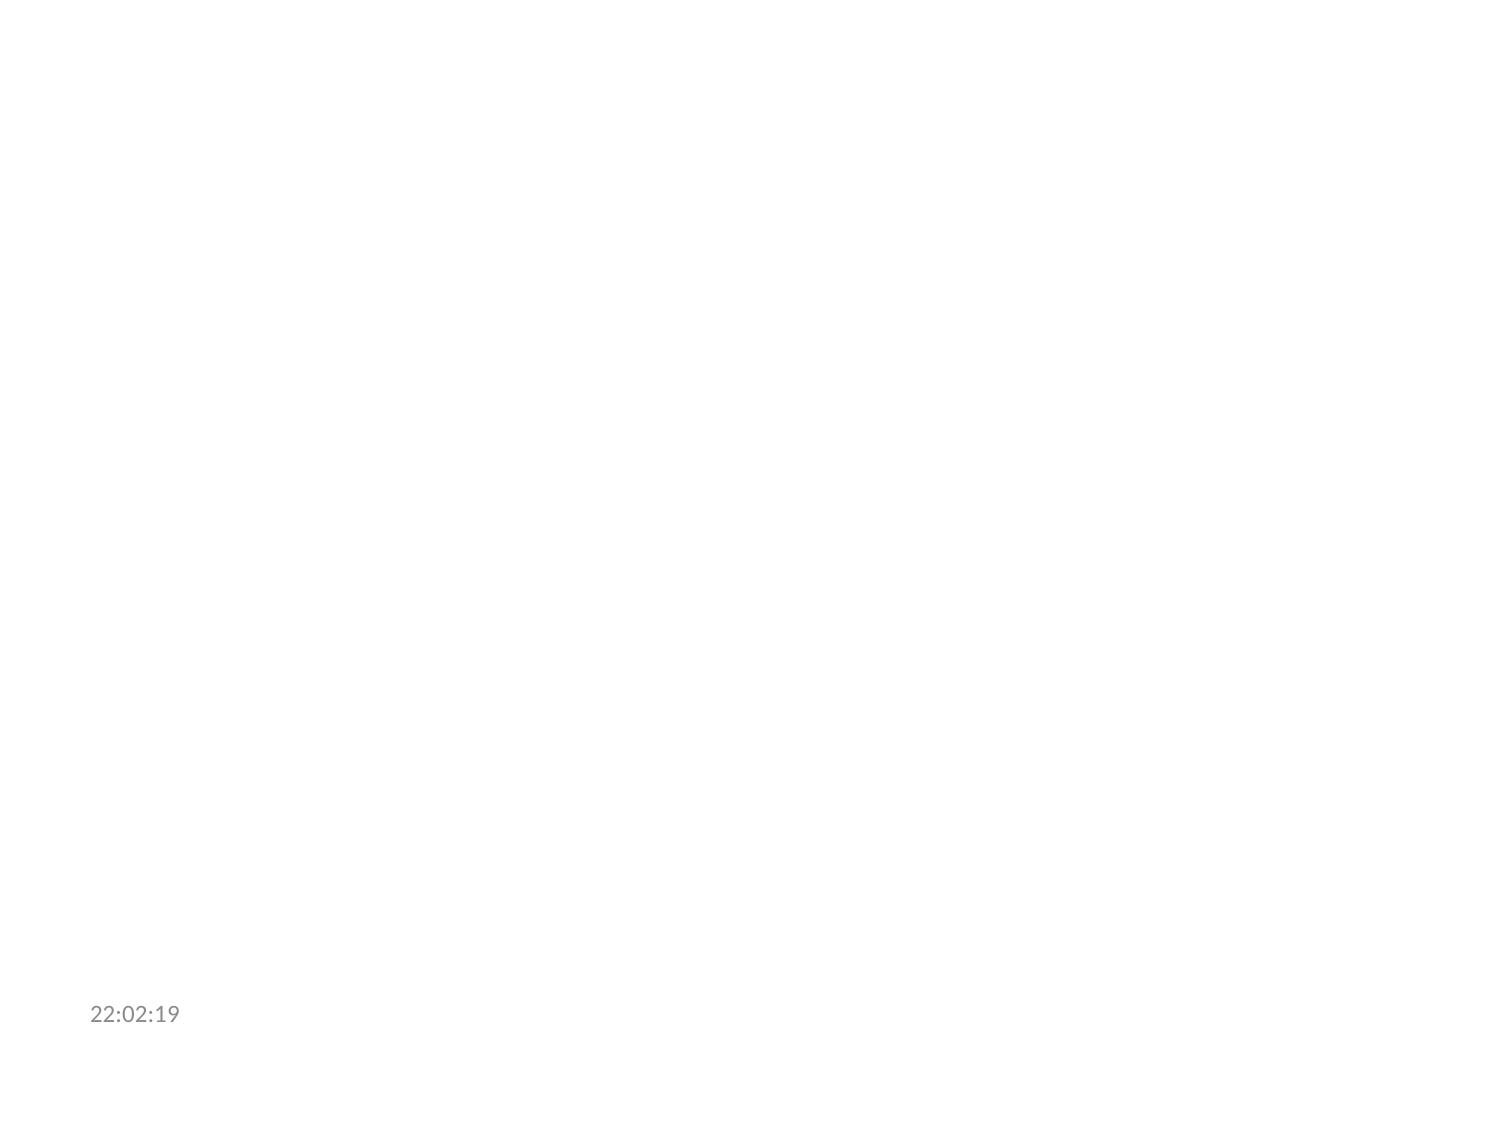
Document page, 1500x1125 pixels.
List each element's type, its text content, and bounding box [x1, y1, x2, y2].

text_box 15:35:09 [75, 982, 425, 1043]
